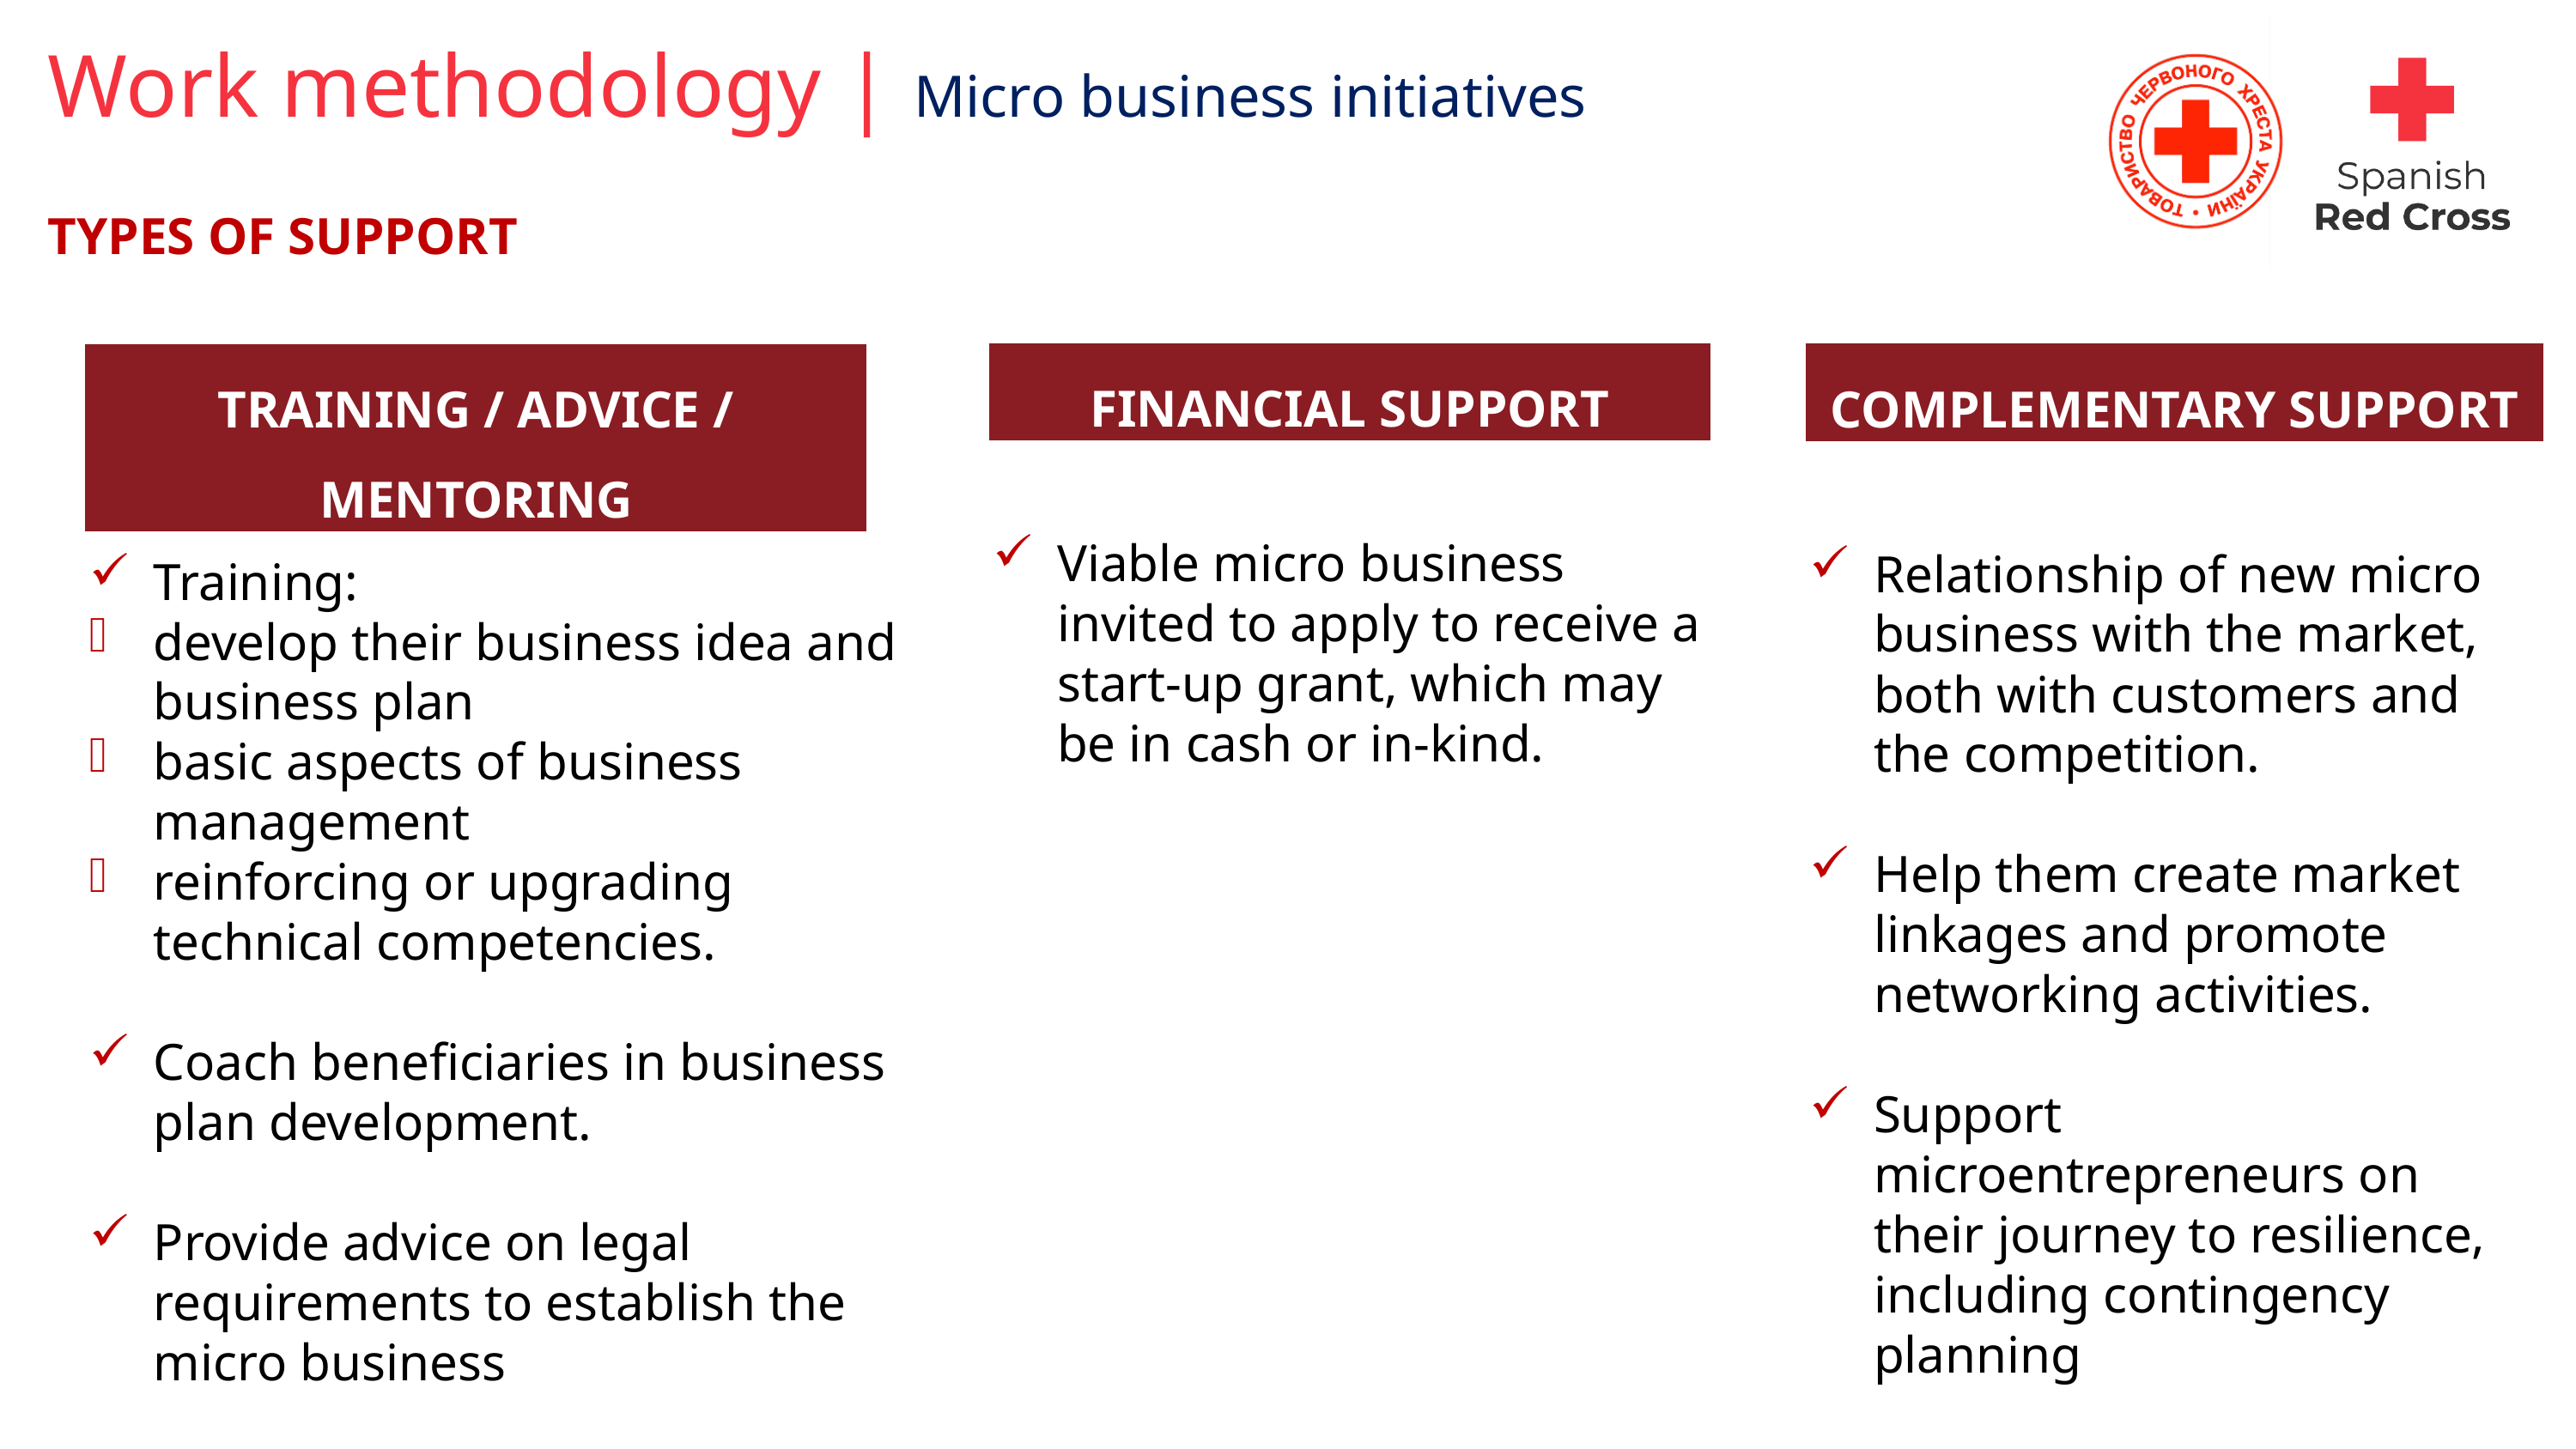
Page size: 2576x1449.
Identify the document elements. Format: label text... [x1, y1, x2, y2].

text_box TRAINING / ADVICE / MENTORING [80, 339, 872, 537]
text_box Relationship of new micro business with the market, both with customers and the competition. Help them create market linkages and promote networking activities. Support microentrepreneurs on their journey to resilience, including contingency planning [1802, 536, 2547, 1390]
picture [2100, 3, 2547, 281]
text_box Viable micro business invited to apply to receive a start-up grant, which may be in cash or in-kind. [986, 524, 1713, 839]
text_box Training: develop their business idea and business plan basic aspects of business management reinforcing or upgrading technical competencies. Coach beneficiaries in business plan development. Provide advice on legal requirements to establish the micro business [82, 543, 931, 1397]
text_box FINANCIAL SUPPORT [983, 337, 1716, 446]
text_box TYPES OF SUPPORT [41, 167, 1662, 271]
text_box COMPLEMENTARY SUPPORT [1800, 338, 2549, 446]
text_box Work methodology | Micro business initiatives [41, 24, 1893, 141]
